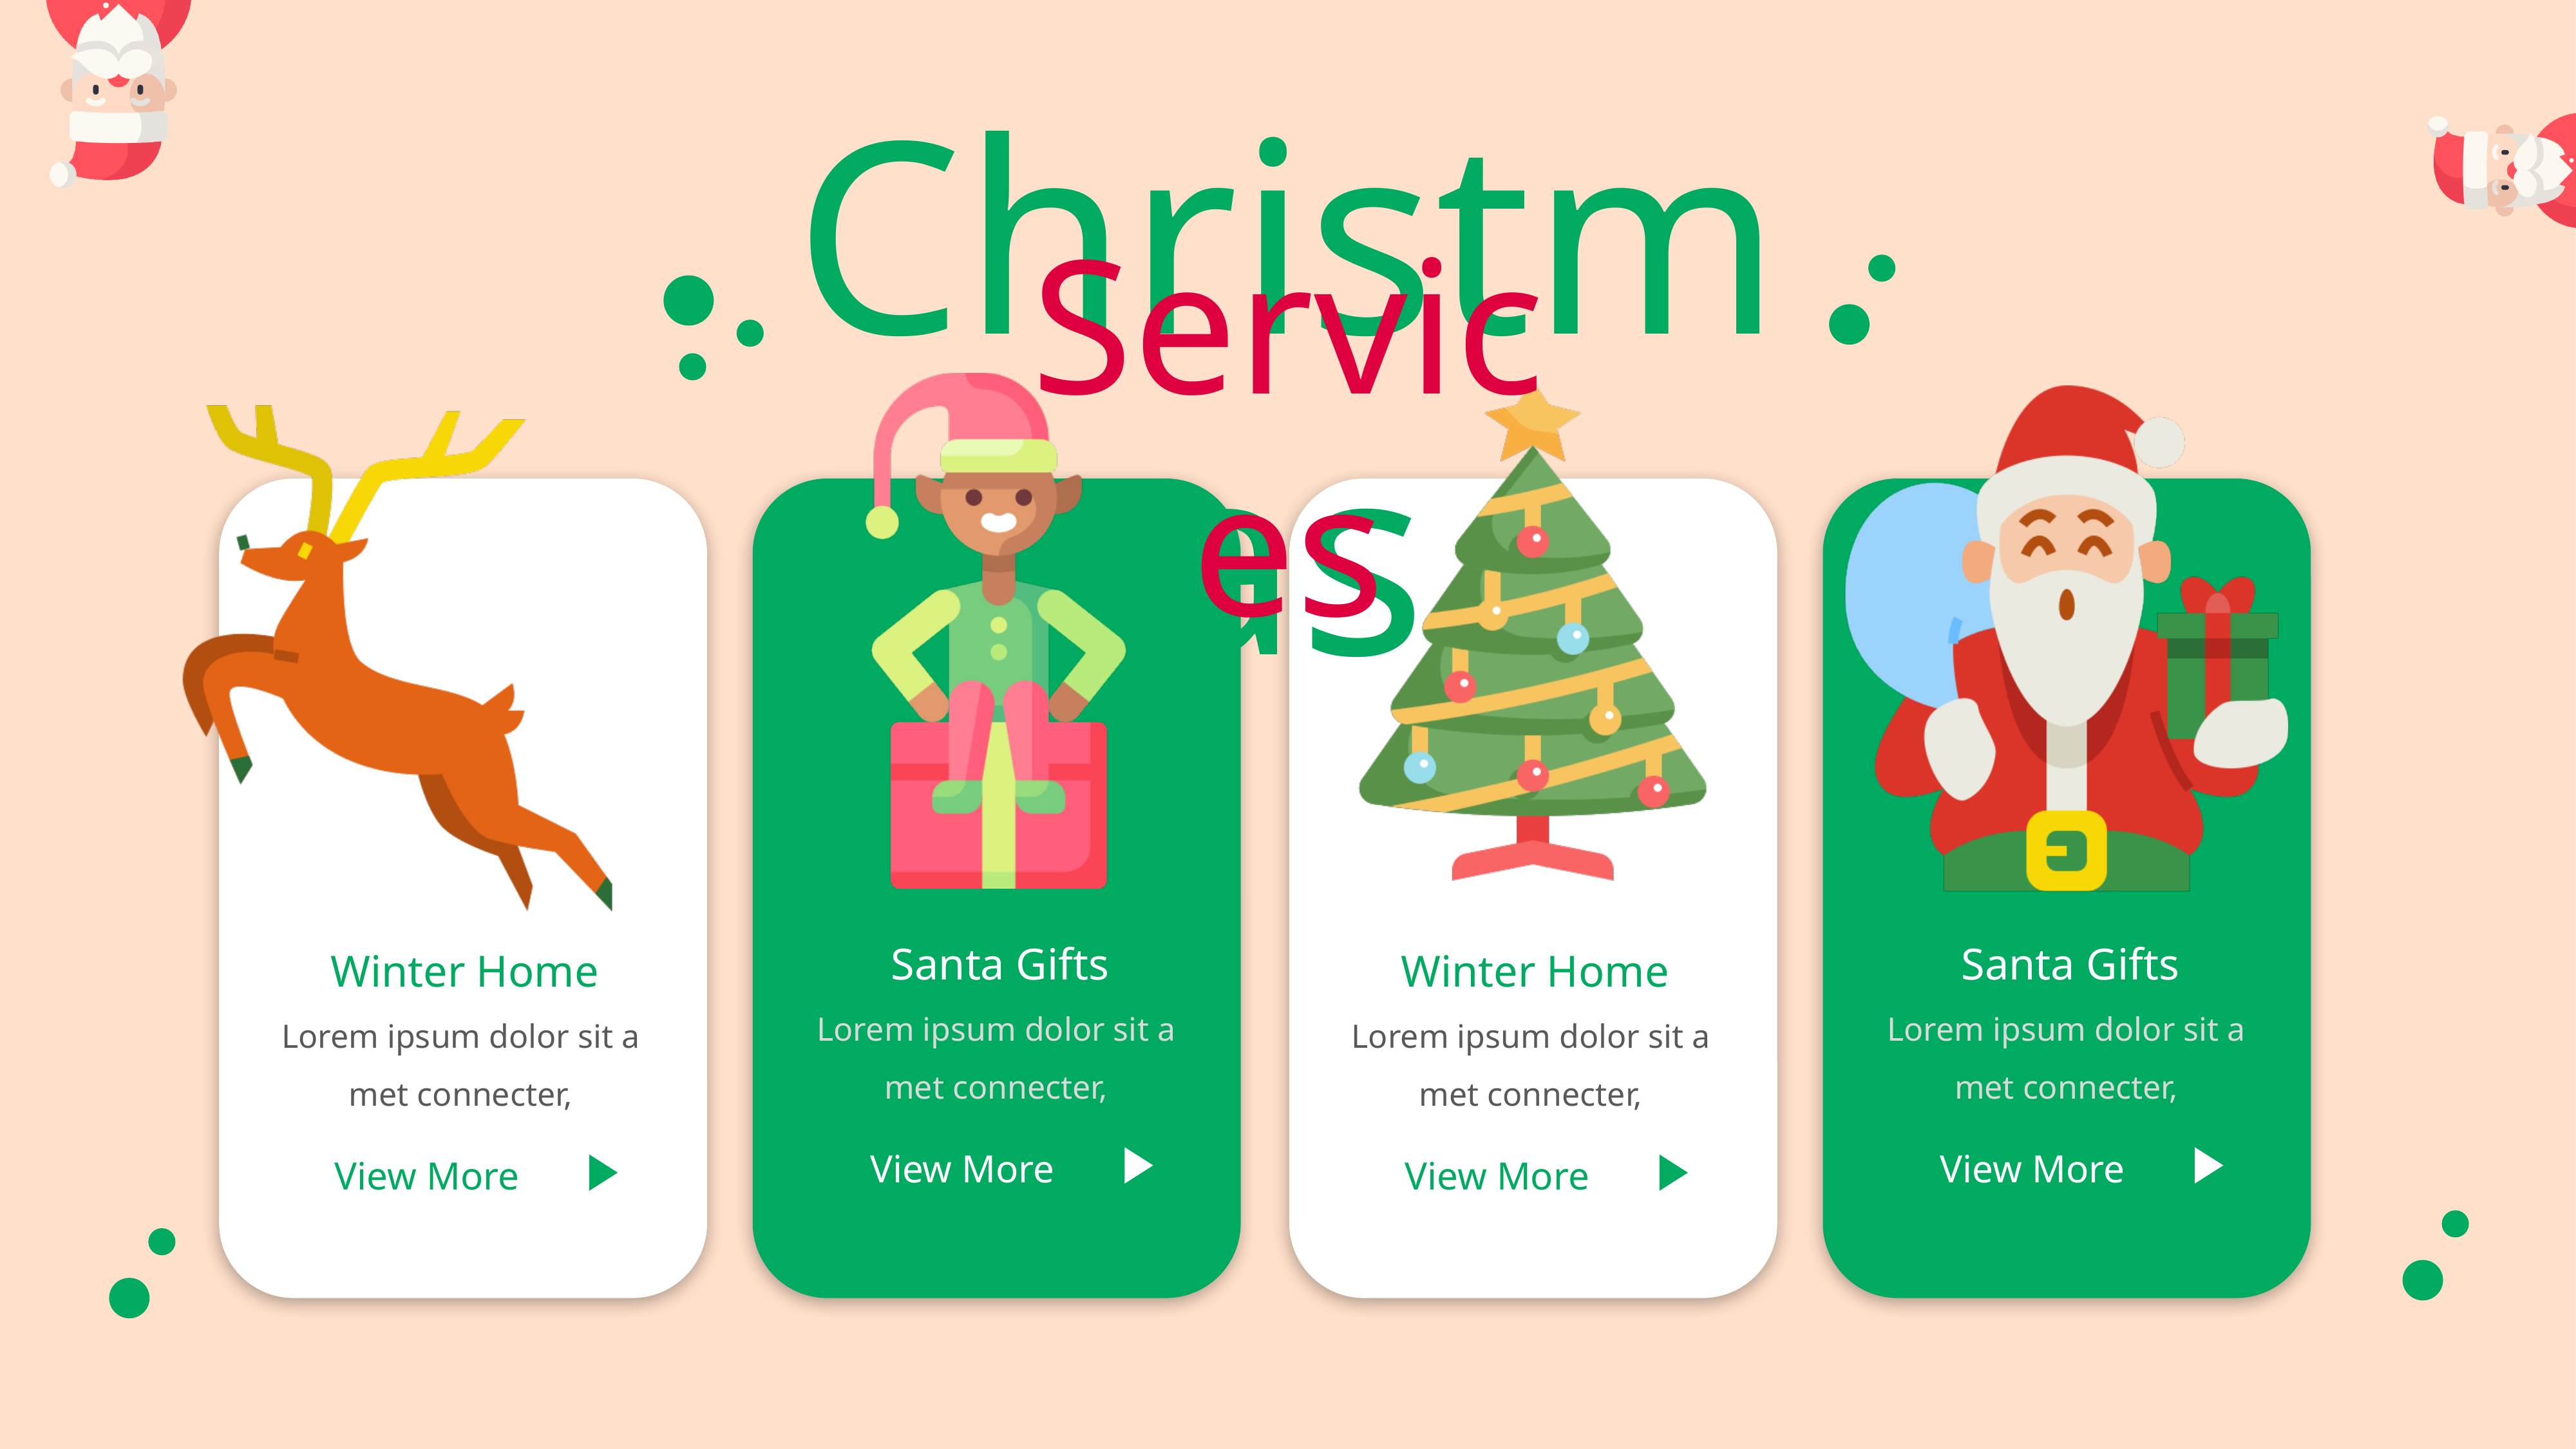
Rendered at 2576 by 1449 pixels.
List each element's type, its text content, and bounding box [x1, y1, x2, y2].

text_box Santa Gifts [846, 932, 1154, 985]
text_box [2441, 1209, 2470, 1238]
picture [2427, 96, 2576, 245]
text_box View More [1395, 1147, 1620, 1202]
text_box [0, 0, 2576, 1449]
picture [140, 401, 656, 916]
text_box Lorem ipsum dolor sit a met connecter, [1332, 992, 1729, 1118]
text_box [678, 352, 707, 381]
text_box Winter Home [1381, 939, 1689, 992]
text_box Lorem ipsum dolor sit a met connecter, [1868, 985, 2265, 1110]
text_box [1828, 303, 1871, 346]
text_box [1288, 889, 1778, 1299]
text_box [752, 889, 1242, 1299]
text_box Santa Gifts [1917, 932, 2224, 985]
text_box Christmas [723, 62, 1852, 713]
text_box View More [325, 1147, 549, 1202]
picture [1275, 373, 1791, 889]
text_box Winter Home [311, 939, 619, 992]
picture [738, 373, 1254, 889]
text_box [588, 1153, 620, 1192]
text_box [1124, 1146, 1155, 1185]
text_box [663, 274, 715, 327]
picture [1809, 381, 2325, 896]
text_box [2194, 1146, 2225, 1185]
text_box Services [1018, 204, 1558, 658]
text_box [1658, 1153, 1689, 1192]
text_box View More [1931, 1140, 2155, 1195]
text_box [1822, 896, 2312, 1299]
text_box [218, 481, 708, 1299]
text_box Lorem ipsum dolor sit a met connecter, [262, 992, 659, 1118]
text_box View More [860, 1140, 1085, 1195]
text_box [735, 319, 764, 348]
text_box [108, 1277, 151, 1320]
text_box [2401, 1259, 2444, 1302]
text_box [147, 1227, 176, 1256]
text_box [1868, 254, 1897, 283]
text_box Lorem ipsum dolor sit a met connecter, [798, 985, 1195, 1110]
picture [24, 0, 213, 188]
